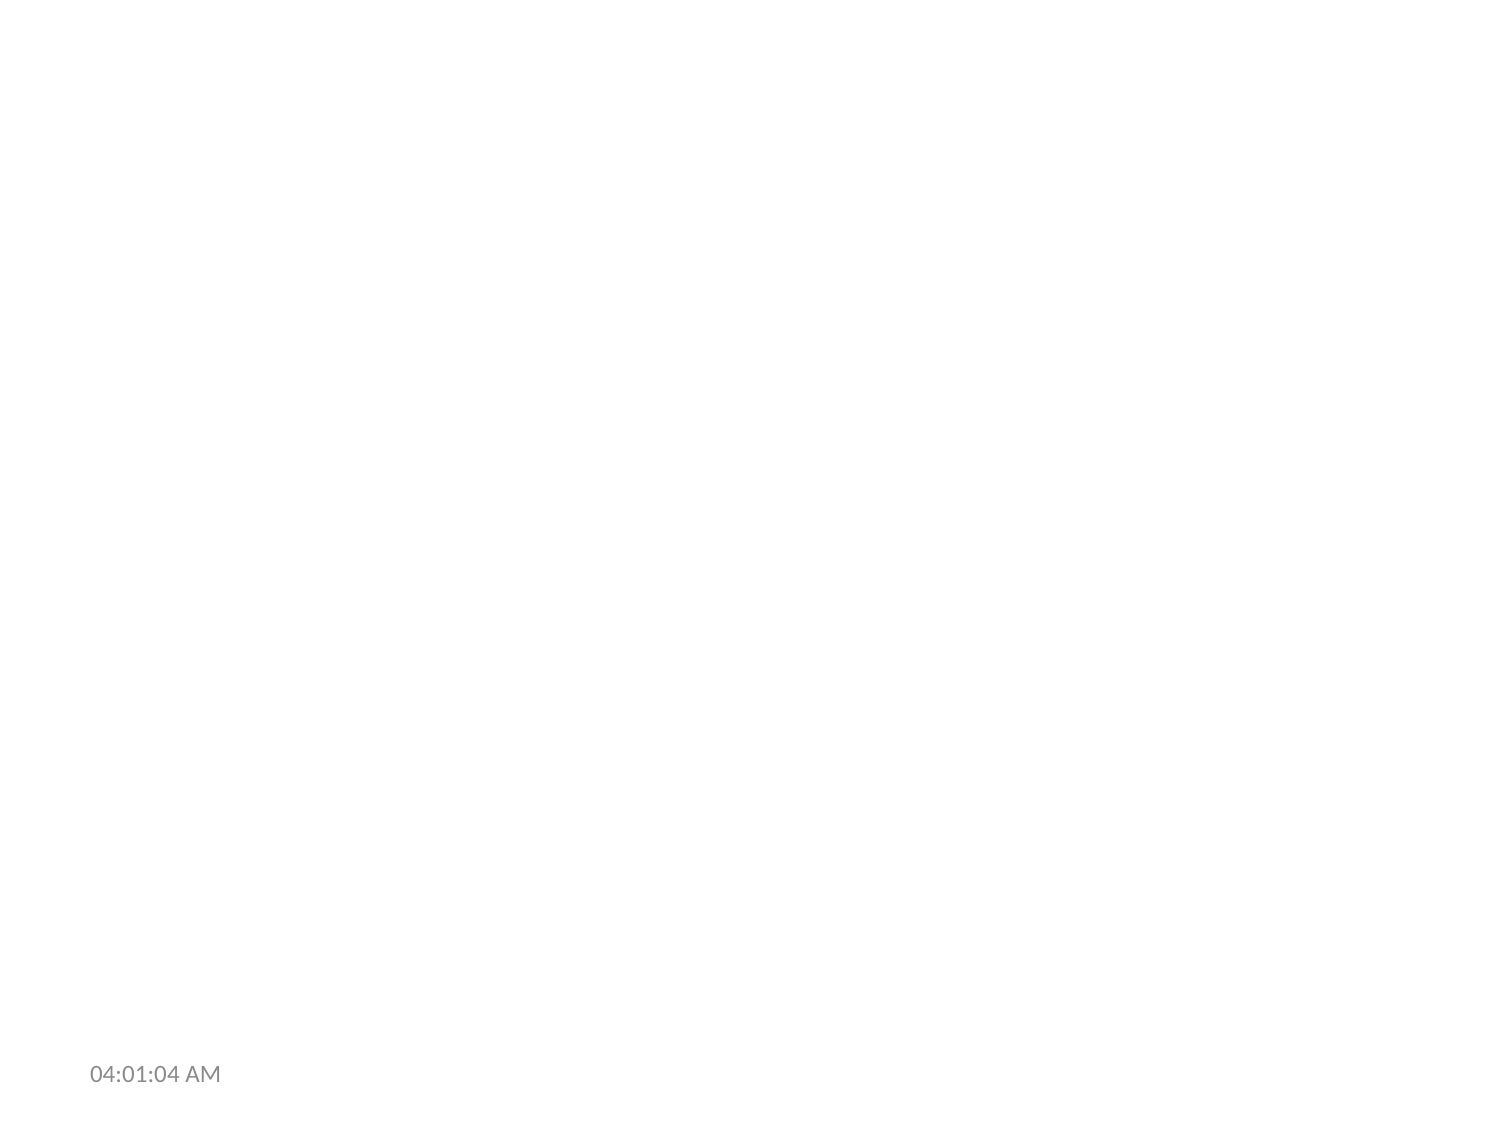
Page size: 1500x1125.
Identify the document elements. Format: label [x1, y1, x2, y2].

slide_number [75, 1042, 425, 1103]
